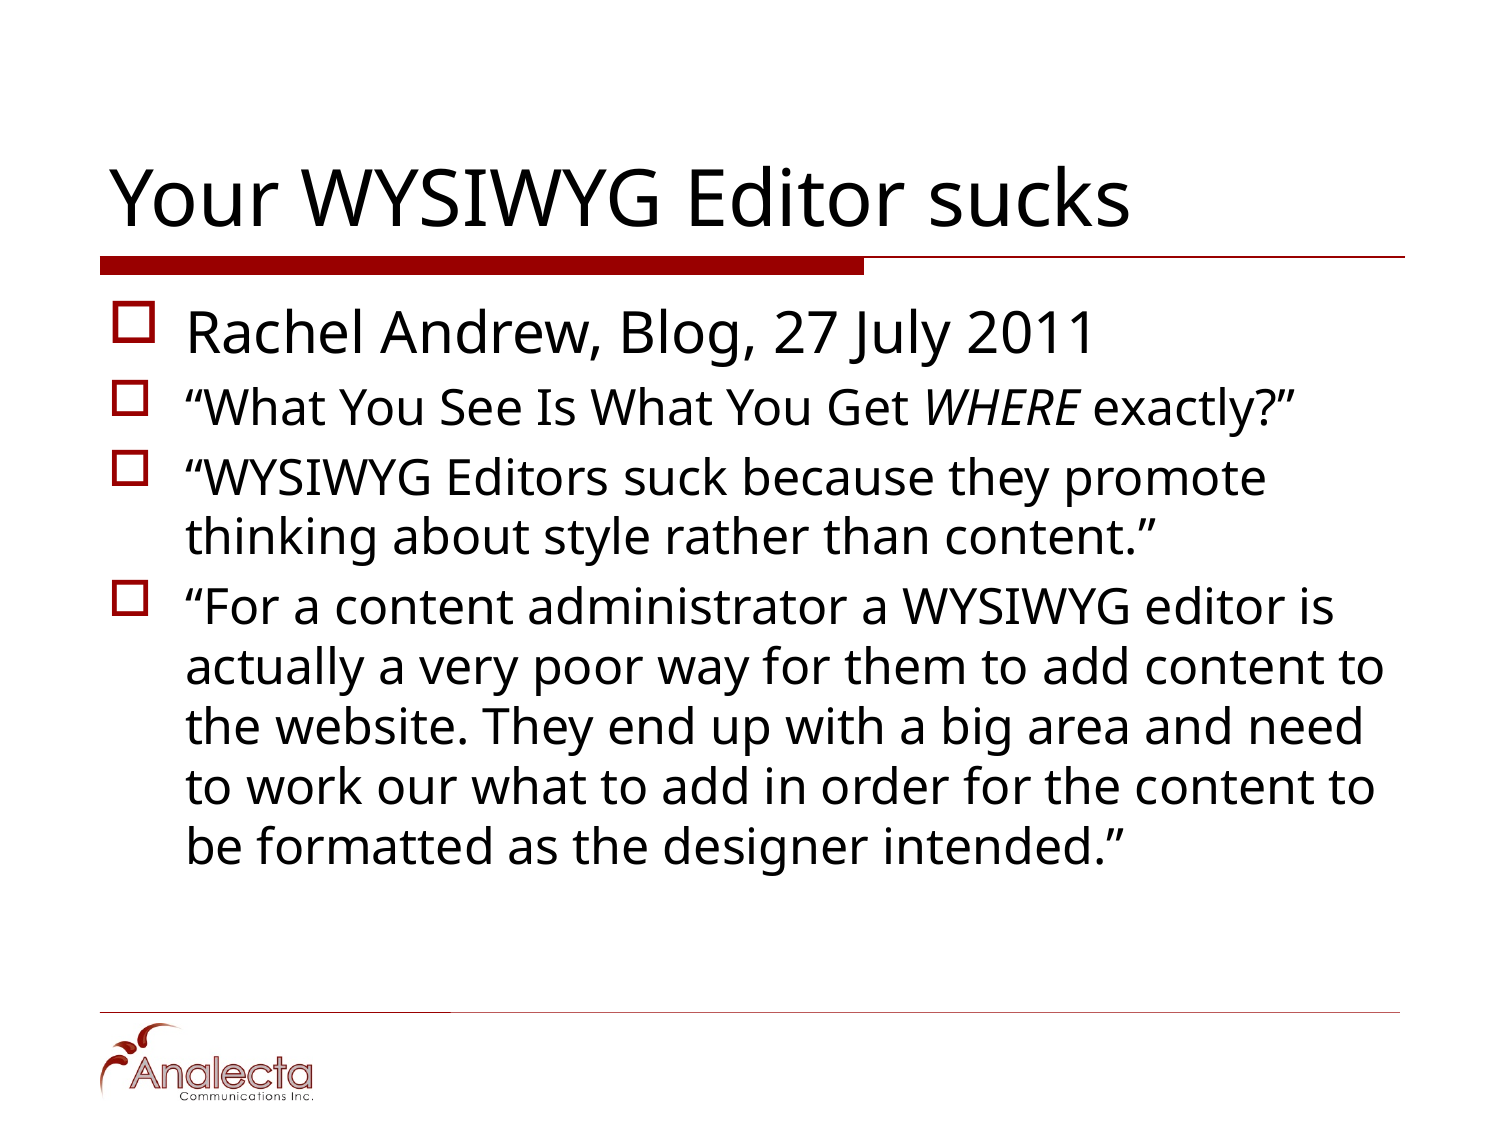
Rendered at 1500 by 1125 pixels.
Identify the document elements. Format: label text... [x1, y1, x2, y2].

title Your WYSIWYG Editor sucks [94, 50, 1407, 250]
picture [100, 1023, 313, 1101]
list Rachel Andrew, Blog, 27 July 2011 “What You See Is What You Get WHERE exactly?” “WYSIWYG Editors suck because they promote thinking about style rather than content.” “For a content administrator a WYSIWYG editor is actually a very poor way for them to add content to the website. They end up with a big area and need to work our what to add in order for the content to be formatted as the designer intended.” [92, 287, 1406, 988]
